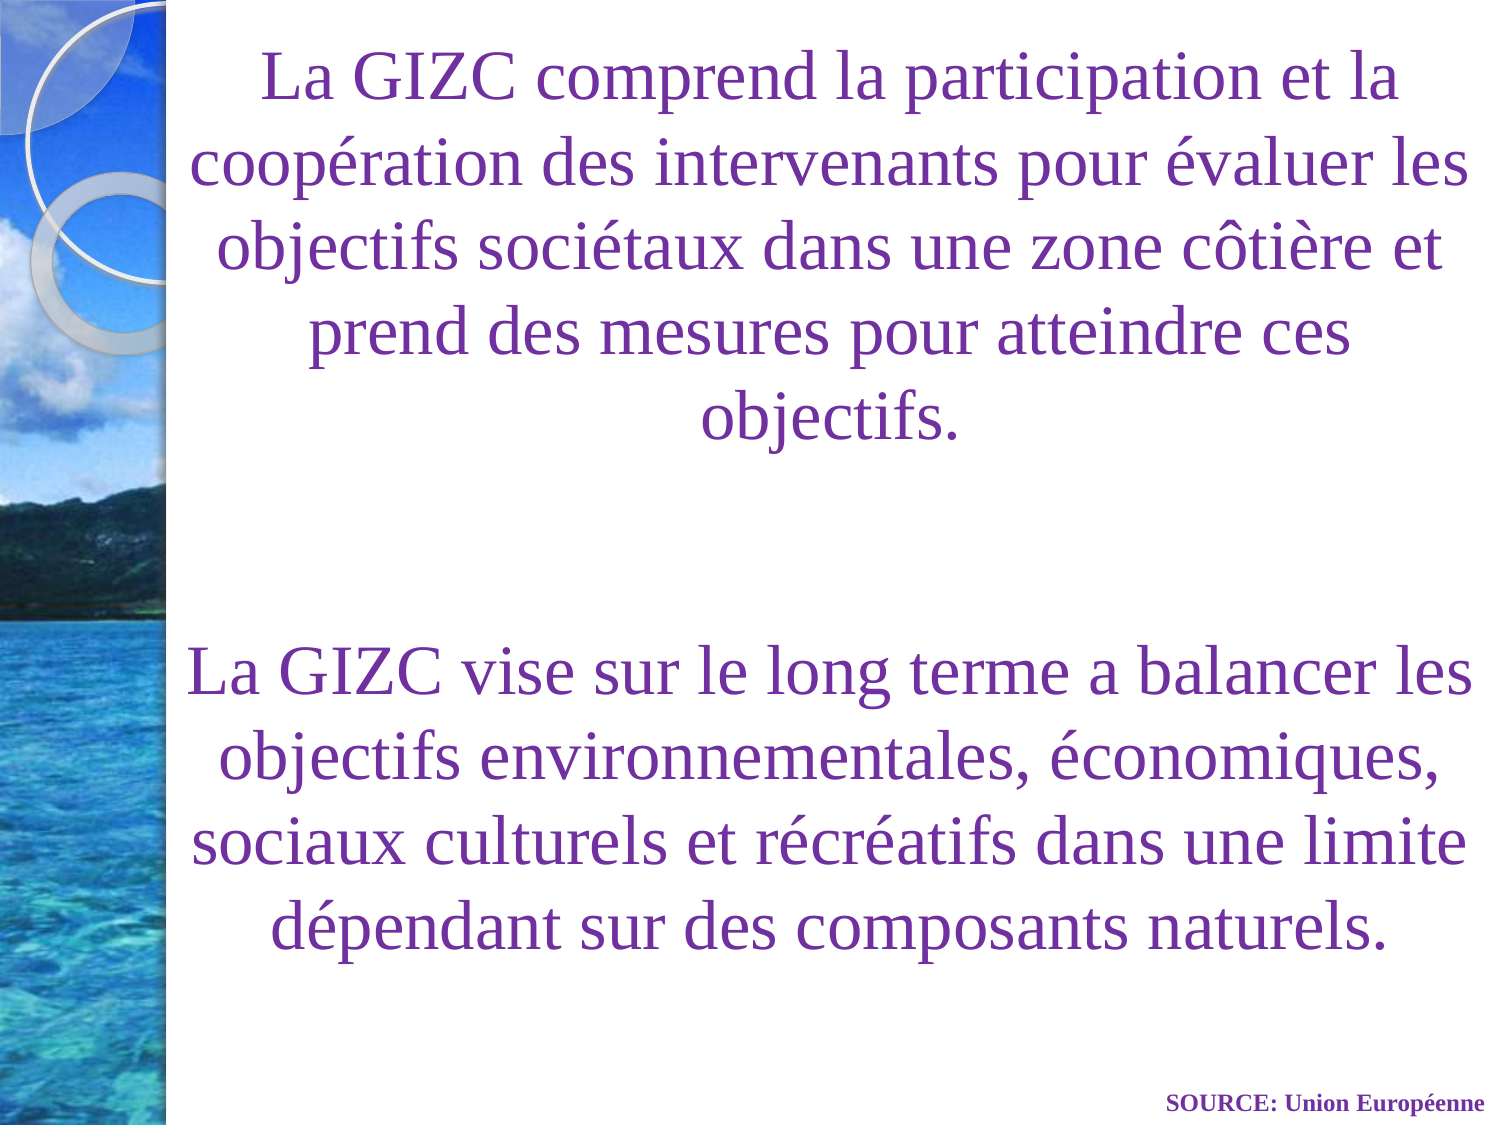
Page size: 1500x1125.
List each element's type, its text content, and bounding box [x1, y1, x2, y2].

picture [0, 134, 166, 1125]
picture [62, 195, 160, 280]
picture [32, 13, 160, 207]
picture [53, 240, 160, 332]
picture [136, 0, 166, 4]
title La GIZC comprend la participation et la coopération des intervenants pour évaluer les objectifs sociétaux dans une zone côtière et prend des mesures pour atteindre ces objectifs. La GIZC vise sur le long terme a balancer les objectifs environnementales, économiques, sociaux culturels et récréatifs dans une limite dépendant sur des composants naturels. [162, 487, 1500, 675]
text_box SOURCE: Union Européenne [950, 1079, 1500, 1125]
